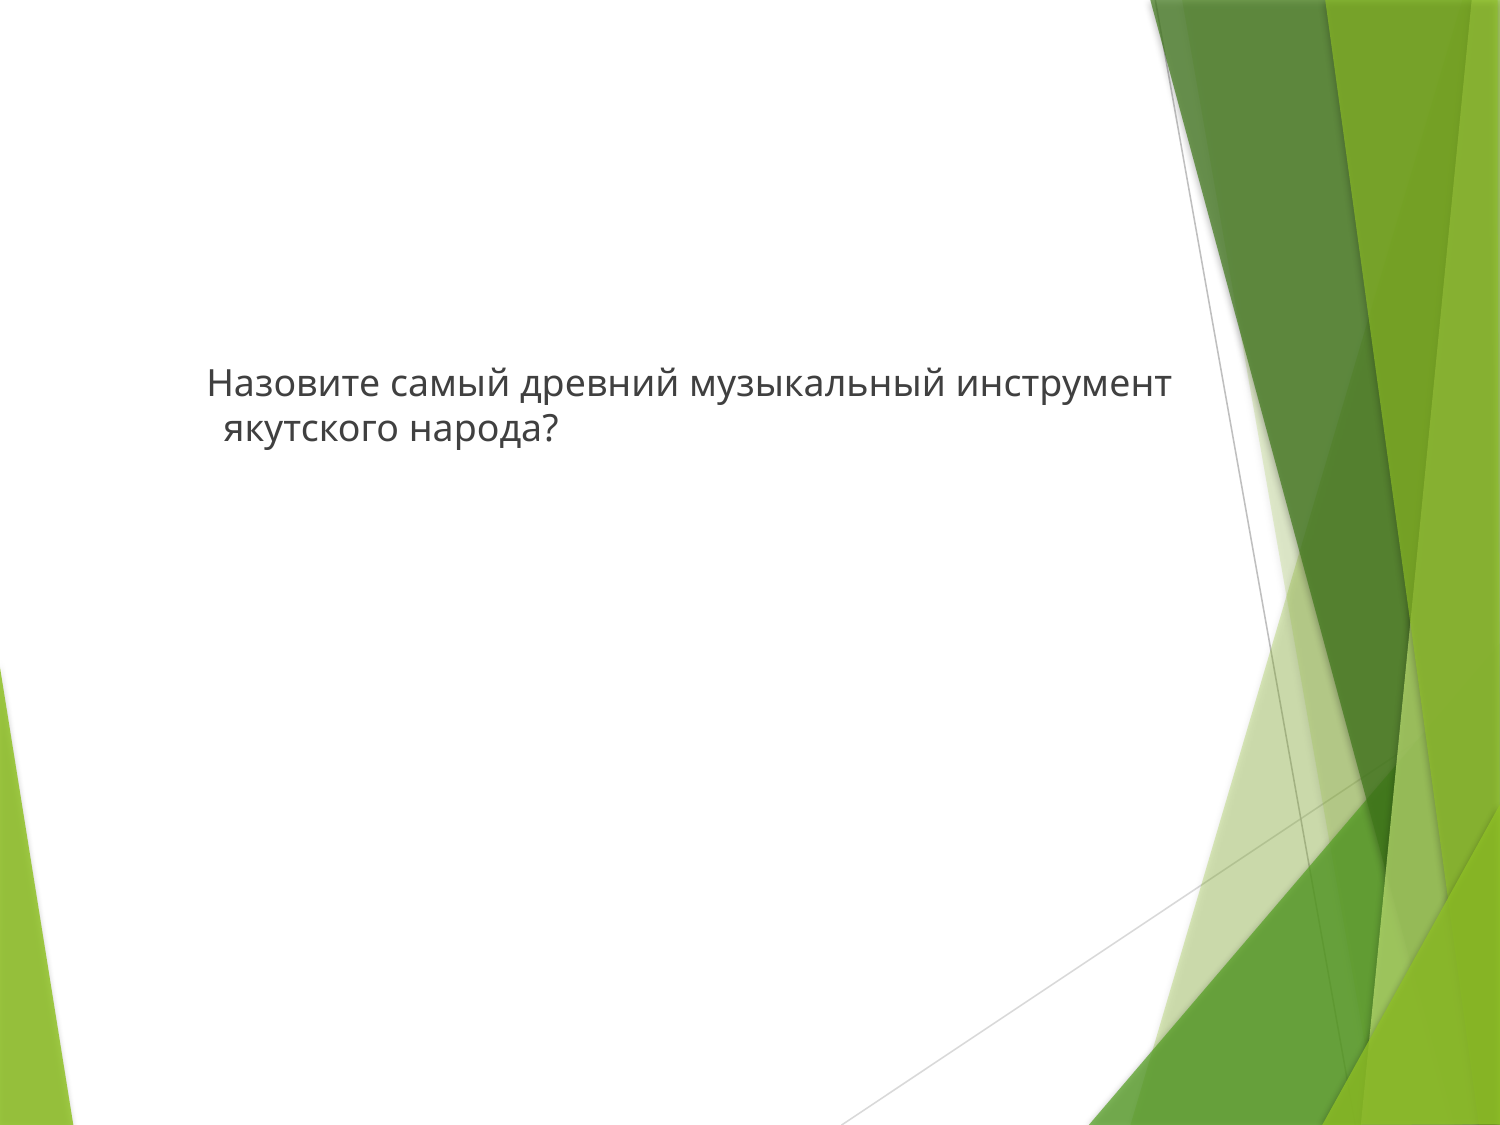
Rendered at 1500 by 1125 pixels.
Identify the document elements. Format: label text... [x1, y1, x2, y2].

list Назовите самый древний музыкальный инструмент якутского народа? [152, 351, 1266, 586]
